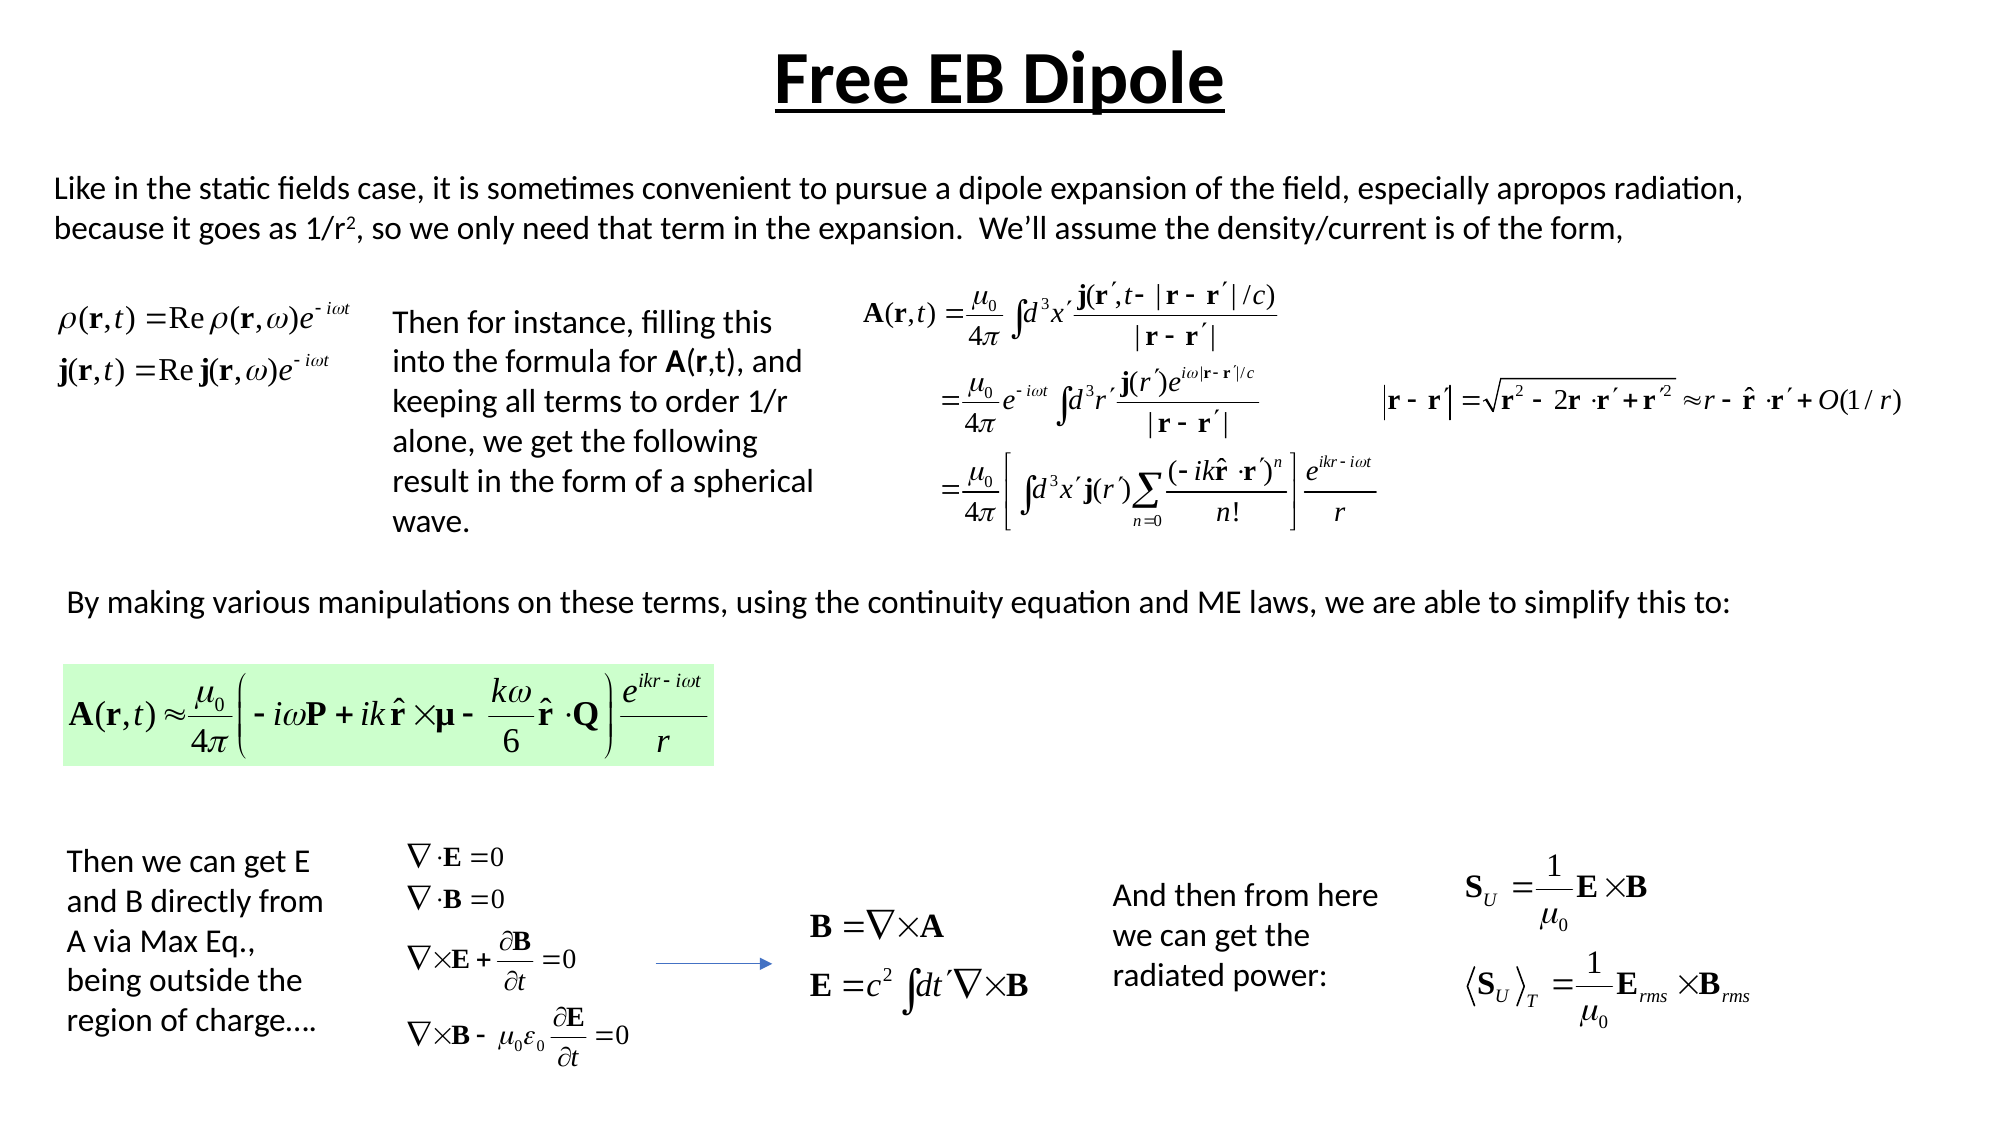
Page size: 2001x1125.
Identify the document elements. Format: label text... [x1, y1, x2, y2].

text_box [858, 275, 1908, 537]
title Free EB Dipole [249, 13, 1750, 128]
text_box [805, 907, 1036, 1021]
text_box Like in the static fields case, it is sometimes convenient to pursue a dipole expansion of the field, especially apropos radiation, because it goes as 1/r2, so we only need that term in the expansion. We’ll assume the density/current is of the form, [39, 159, 1802, 254]
text_box Then for instance, filling this into the formula for A(r,t), and keeping all terms to order 1/r alone, we get the following result in the form of a spherical wave. [377, 292, 838, 547]
text_box By making various manipulations on these terms, using the continuity equation and ME laws, we are able to simplify this to: [51, 572, 1789, 628]
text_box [1461, 844, 1756, 1036]
text_box Then we can get E and B directly from A via Max Eq., being outside the region of charge…. [51, 831, 342, 1046]
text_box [51, 293, 357, 395]
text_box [62, 664, 714, 766]
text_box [404, 840, 634, 1074]
text_box And then from here we can get the radiated power: [1097, 865, 1432, 1001]
